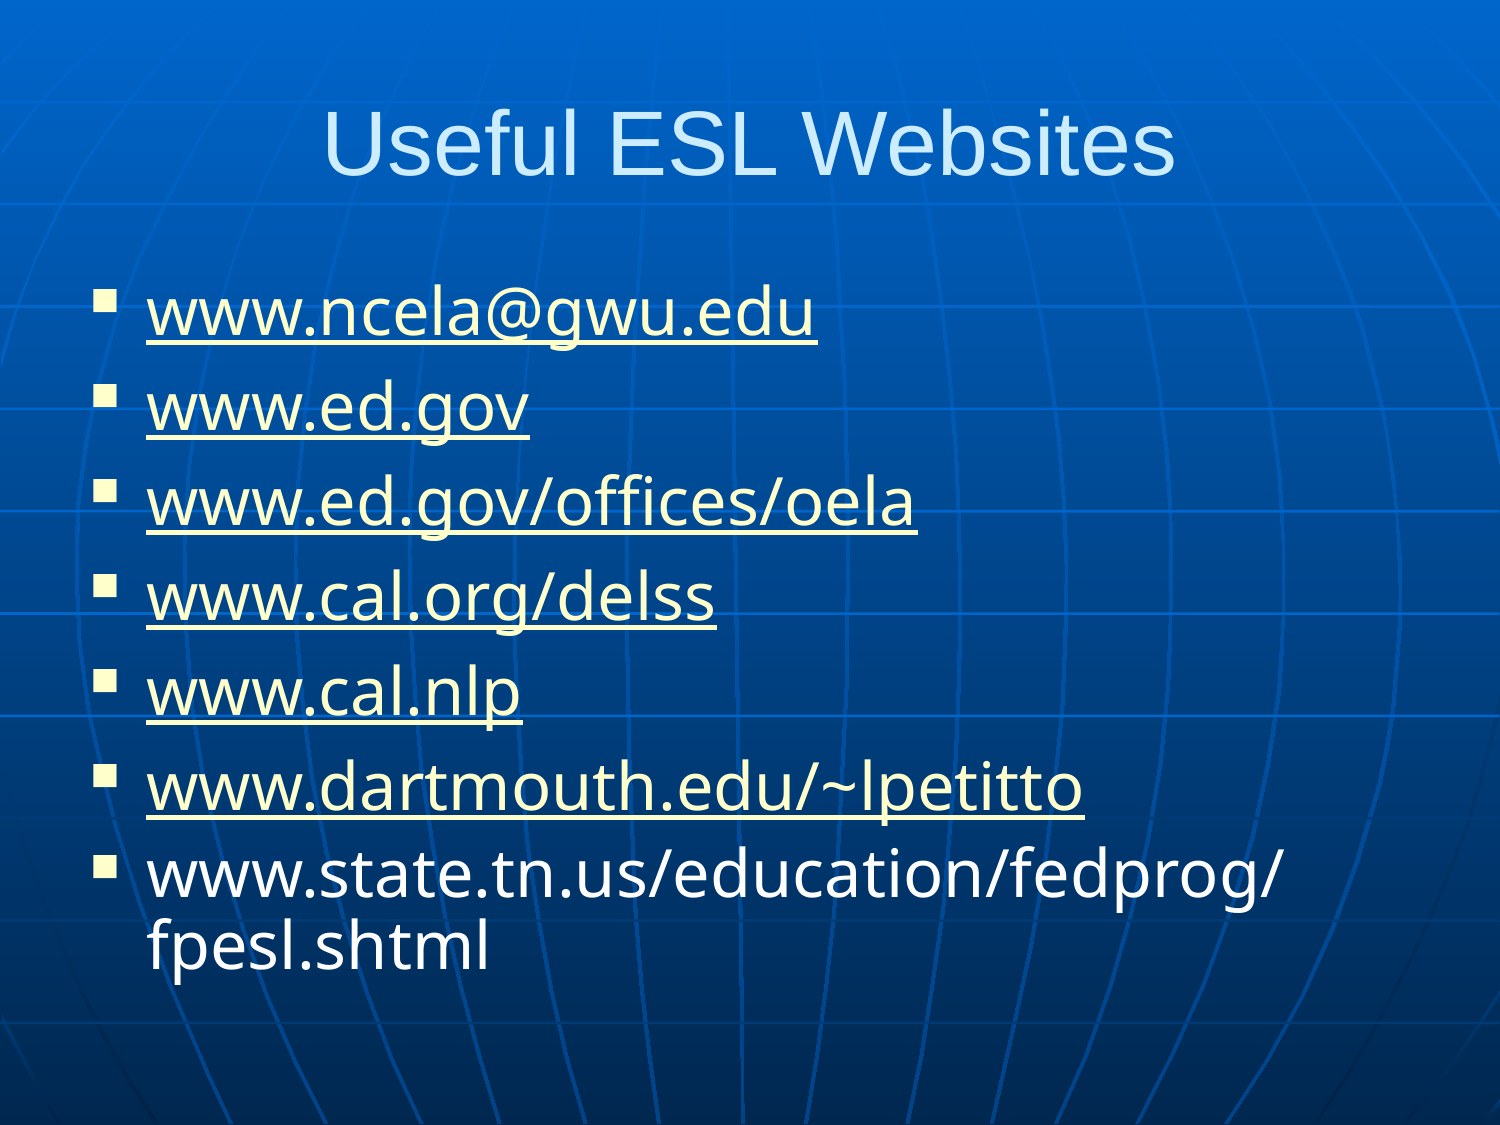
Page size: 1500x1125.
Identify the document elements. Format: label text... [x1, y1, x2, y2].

list www.ncela@gwu.edu www.ed.gov www.ed.gov/offices/oela www.cal.org/delss www.cal.nlp www.dartmouth.edu/~lpetitto www.state.tn.us/education/fedprog/fpesl.shtml [75, 262, 1425, 1006]
title Useful ESL Websites [75, 45, 1425, 233]
